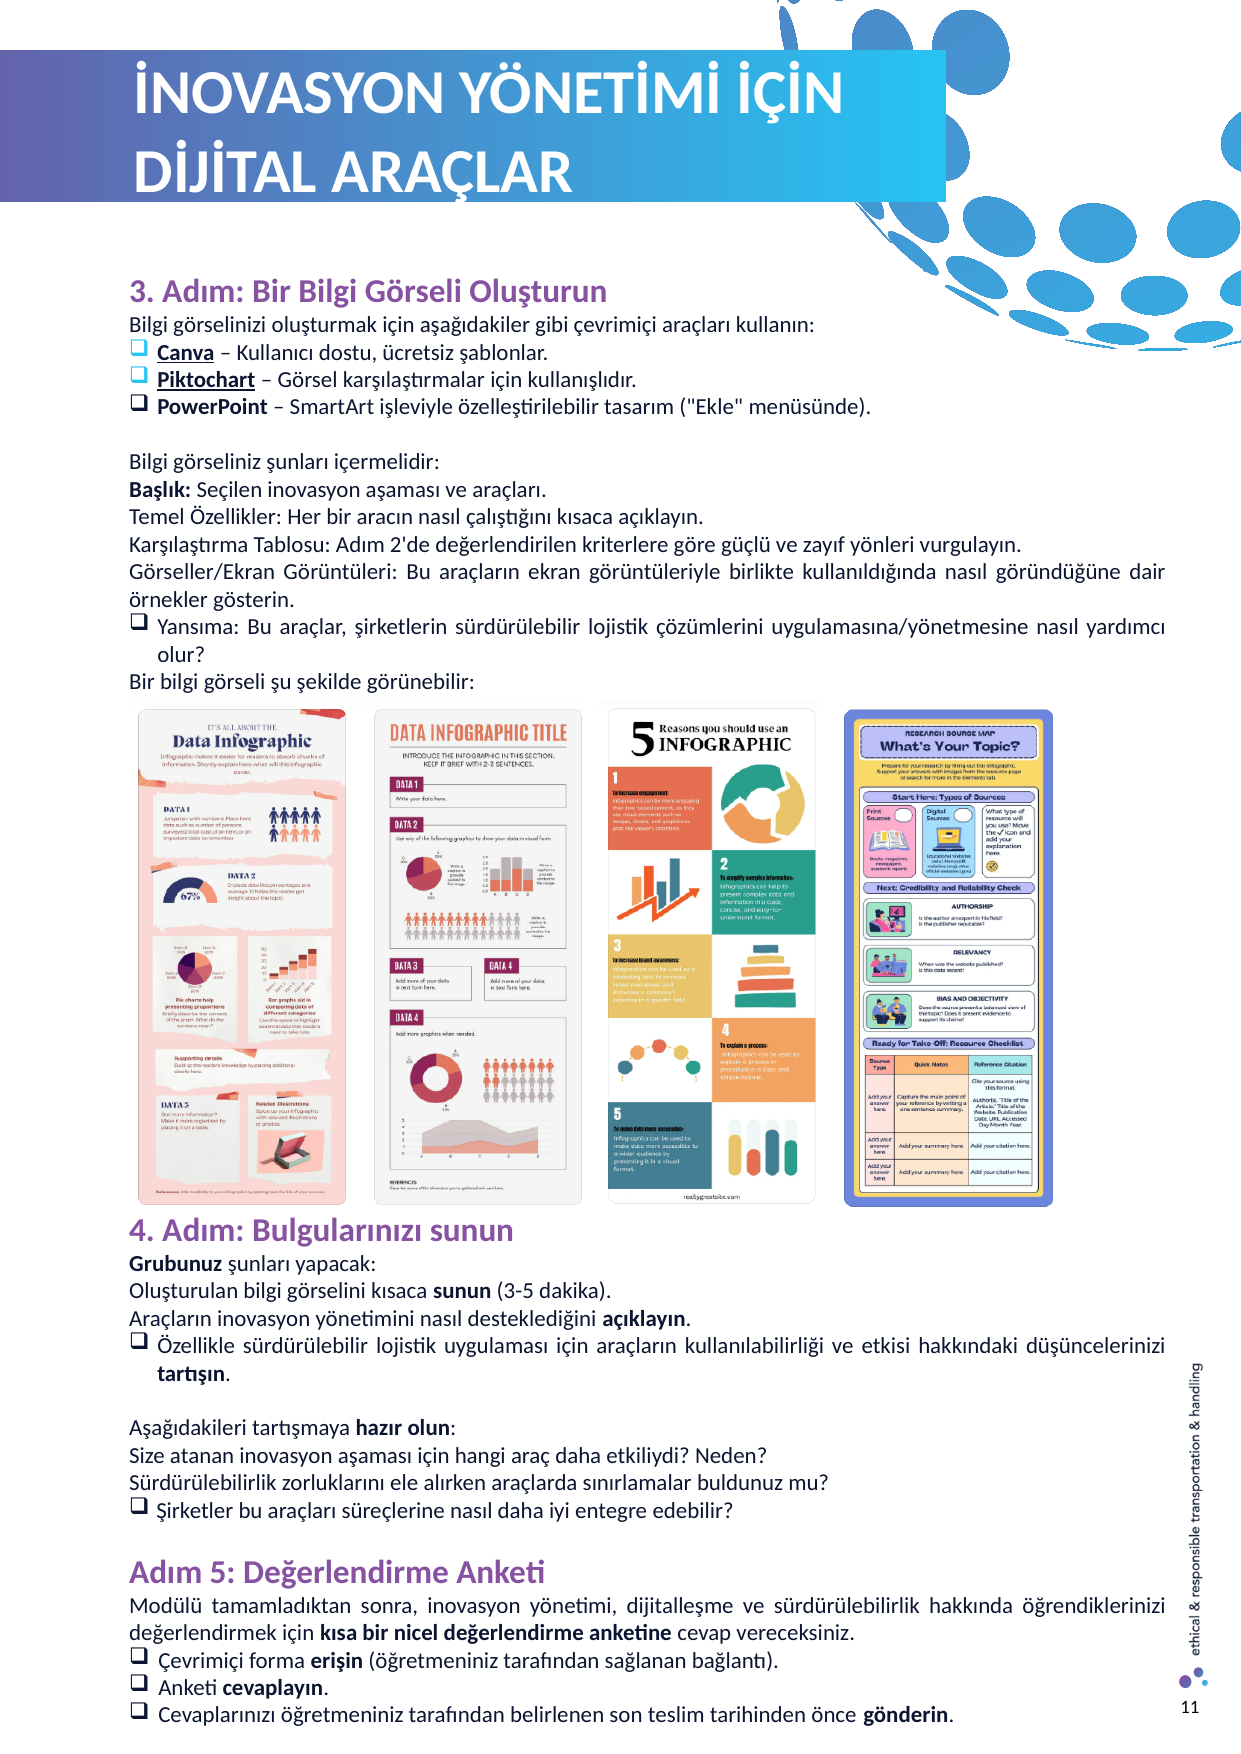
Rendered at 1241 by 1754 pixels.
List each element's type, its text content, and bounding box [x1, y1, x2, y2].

text_box [1213, 340, 1241, 348]
text_box [1220, 270, 1241, 306]
picture [1183, 1357, 1217, 1680]
text_box [1221, 112, 1241, 172]
picture [126, 702, 586, 1208]
text_box [1059, 203, 1137, 262]
text_box [1183, 321, 1233, 343]
text_box [932, 10, 1010, 95]
picture [598, 702, 821, 1208]
picture [833, 702, 1063, 1208]
text_box [946, 256, 980, 262]
text_box [779, 6, 799, 50]
list İNOVASYON YÖNETİMİ İÇİN DİJİTAL ARAÇLAR [0, 50, 946, 202]
text_box [855, 202, 933, 262]
text_box [852, 9, 913, 50]
text_box [963, 196, 1036, 257]
text_box [888, 202, 949, 243]
text_box [946, 114, 970, 181]
slide_number 11 [1183, 1676, 1215, 1736]
text_box [1183, 285, 1188, 306]
text_box [1167, 200, 1240, 258]
list 3. Adım: Bir Bilgi Görseli Oluşturun Bilgi görselinizi oluşturmak için aşağıdakiler gibi çevrimiçi araçları kullanın: Canva – Kullanıcı dostu, ücretsiz şablonlar. Piktochart – Görsel karşılaştırmalar için kullanışlıdır. PowerPoint – SmartArt işleviyle özelleştirilebilir tasarım ("Ekle" menüsünde). Bilgi görseliniz şunları içermelidir: Başlık: Seçilen inovasyon aşaması ve araçları. Temel Özellikler: Her bir aracın nasıl çalıştığını kısaca açıklayın. Karşılaştırma Tablosu: Adım 2'de değerlendirilen kriterlere göre güçlü ve zayıf yönleri vurgulayın. Görseller/Ekran Görüntüleri: Bu araçların ekran görüntüleriyle birlikte kullanıldığında nasıl göründüğüne dair örnekler gösterin. Yansıma: Bu araçlar, şirketlerin sürdürülebilir lojistik çözümlerini uygulamasına/yönetmesine nasıl yardımcı olur? Bir bilgi görseli şu şekilde görünebilir: 4. Adım: Bulgularınızı sunun Grubunuz şunları yapacak: Oluşturulan bilgi görselini kısaca sunun (3-5 dakika). Araçların inovasyon yönetimini nasıl desteklediğini açıklayın. Özellikle sürdürülebilir lojistik uygulaması için araçların kullanılabilirliği ve etkisi hakkındaki düşüncelerinizi tartışın. Aşağıdakileri tartışmaya hazır olun: Size atanan inovasyon aşaması için hangi araç daha etkiliydi? Neden? Sürdürülebilirlik zorluklarını ele alırken araçlarda sınırlamalar buldunuz mu? Şirketler bu araçları süreçlerine nasıl daha iyi entegre edebilir? Adım 5: Değerlendirme Anketi Modülü tamamladıktan sonra, inovasyon yönetimi, dijitalleşme ve sürdürülebilirlik hakkında öğrendiklerinizi değerlendirmek için kısa bir nicel değerlendirme anketine cevap vereceksiniz. Çevrimiçi forma erişin (öğretmeniniz tarafından sağlanan bağlantı). Anketi cevaplayın. Cevaplarınızı öğretmeniniz tarafından belirlenen son teslim tarihinden önce gönderin. [114, 262, 1183, 1754]
text_box [788, 0, 800, 4]
